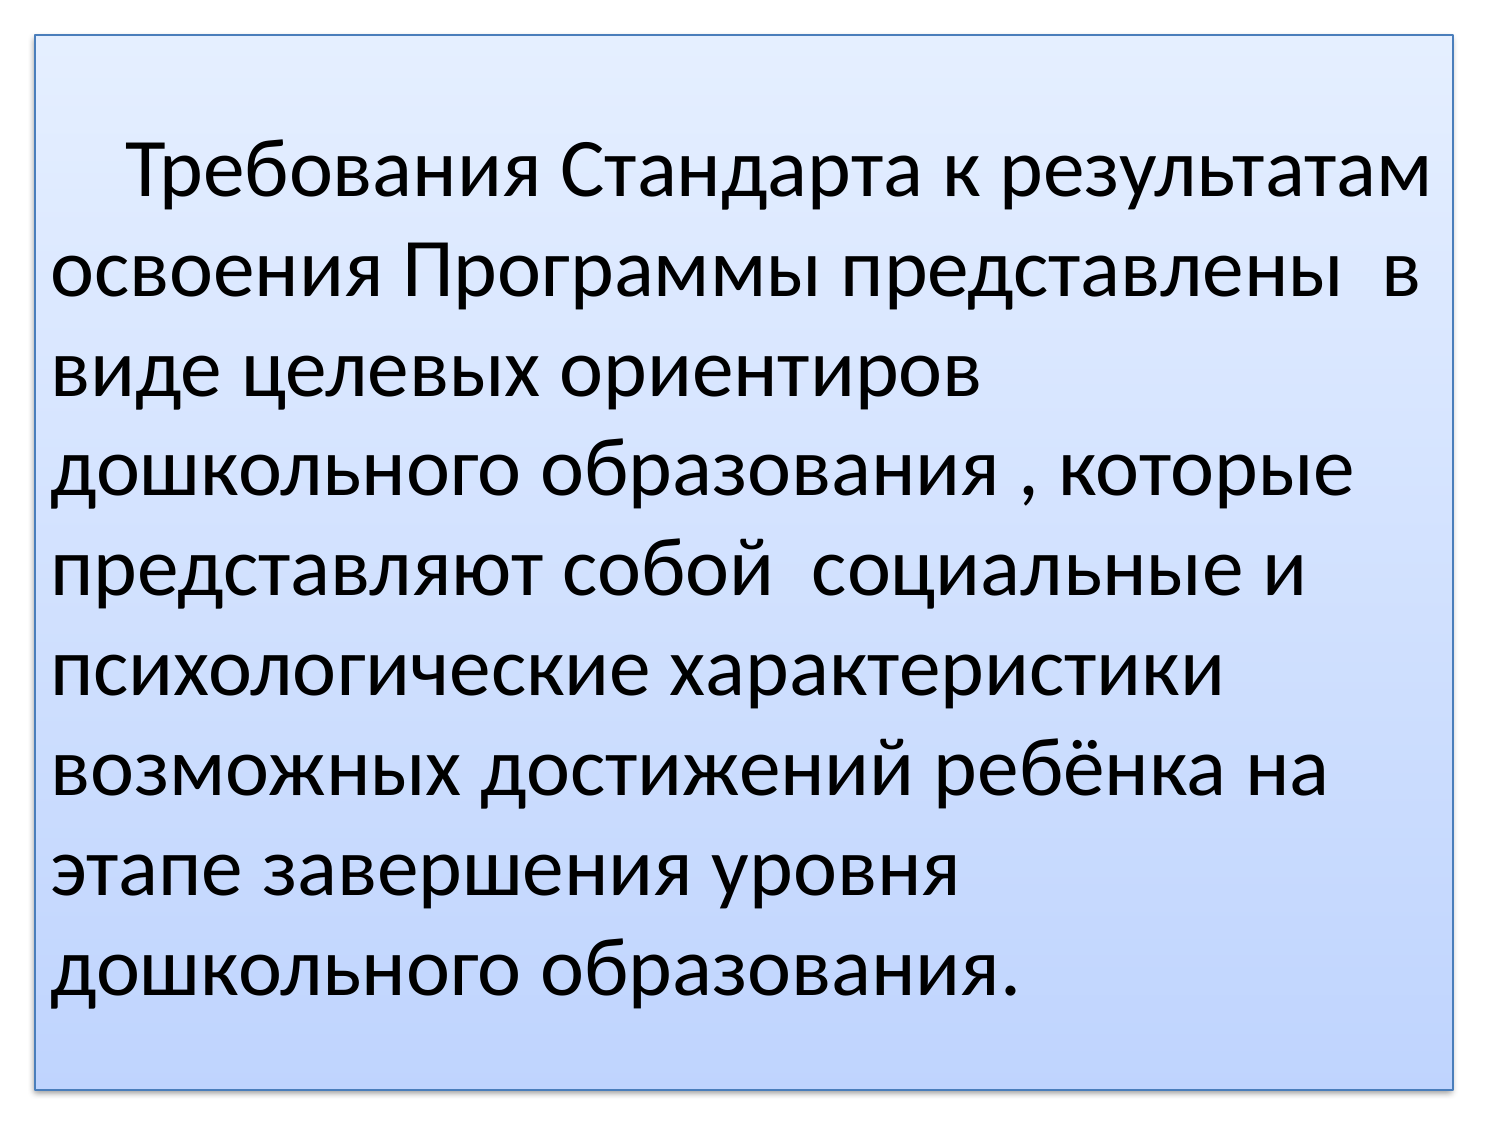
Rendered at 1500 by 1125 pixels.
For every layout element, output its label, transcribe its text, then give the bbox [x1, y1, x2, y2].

title Требования Стандарта к результатам освоения Программы представлены в виде целевых ориентиров дошкольного образования , которые представляют собой социальные и психологические характеристики возможных достижений ребёнка на этапе завершения уровня дошкольного образования. [34, 34, 1454, 1091]
